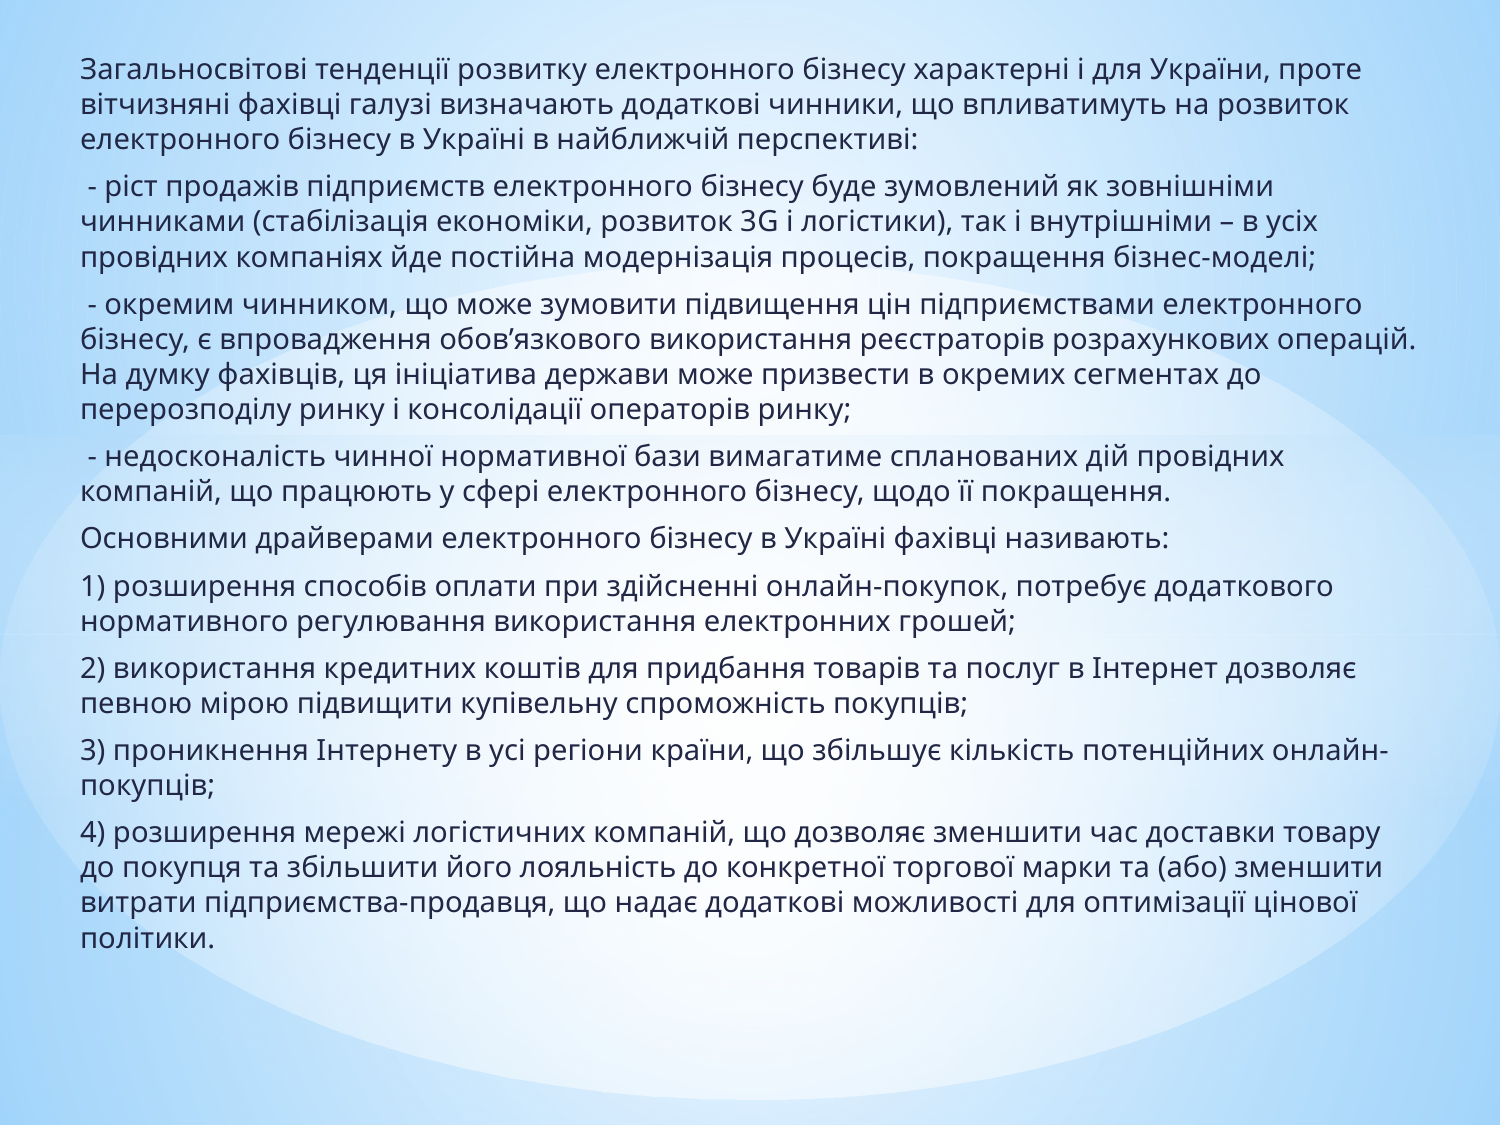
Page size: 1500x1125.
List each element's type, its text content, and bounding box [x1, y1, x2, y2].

subtitle Загальносвітові тенденції розвитку електронного бізнесу характерні і для України, проте вітчизняні фахівці галузі визначають додаткові чинники, що впливатимуть на розвиток електронного бізнесу в Україні в найближчій перспективі: - ріст продажів підприємств електронного бізнесу буде зумовлений як зовнішніми чинниками (стабілізація економіки, розвиток 3G і логістики), так і внутрішніми – в усіх провідних компаніях йде постійна модернізація процесів, покращення бізнес-моделі; - окремим чинником, що може зумовити підвищення цін підприємствами електронного бізнесу, є впровадження обов’язкового використання реєстраторів розрахункових операцій. На думку фахівців, ця ініціатива держави може призвести в окремих сегментах до перерозподілу ринку і консолідації операторів ринку; - недосконалість чинної нормативної бази вимагатиме спланованих дій провідних компаній, що працюють у сфері електронного бізнесу, щодо її покращення. Основними драйверами електронного бізнесу в Україні фахівці називають: 1) розширення способів оплати при здійсненні онлайн-покупок, потребує додаткового нормативного регулювання використання електронних грошей; 2) використання кредитних коштів для придбання товарів та послуг в Інтернет дозволяє певною мірою підвищити купівельну спроможність покупців; 3) проникнення Інтернету в усі регіони країни, що збільшує кількість потенційних онлайн-покупців; 4) розширення мережі логістичних компаній, що дозволяє зменшити час доставки товару до покупця та збільшити його лояльність до конкретної торгової марки та (або) зменшити витрати підприємства-продавця, що надає додаткові можливості для оптимізації цінової політики. [64, 42, 1436, 1071]
